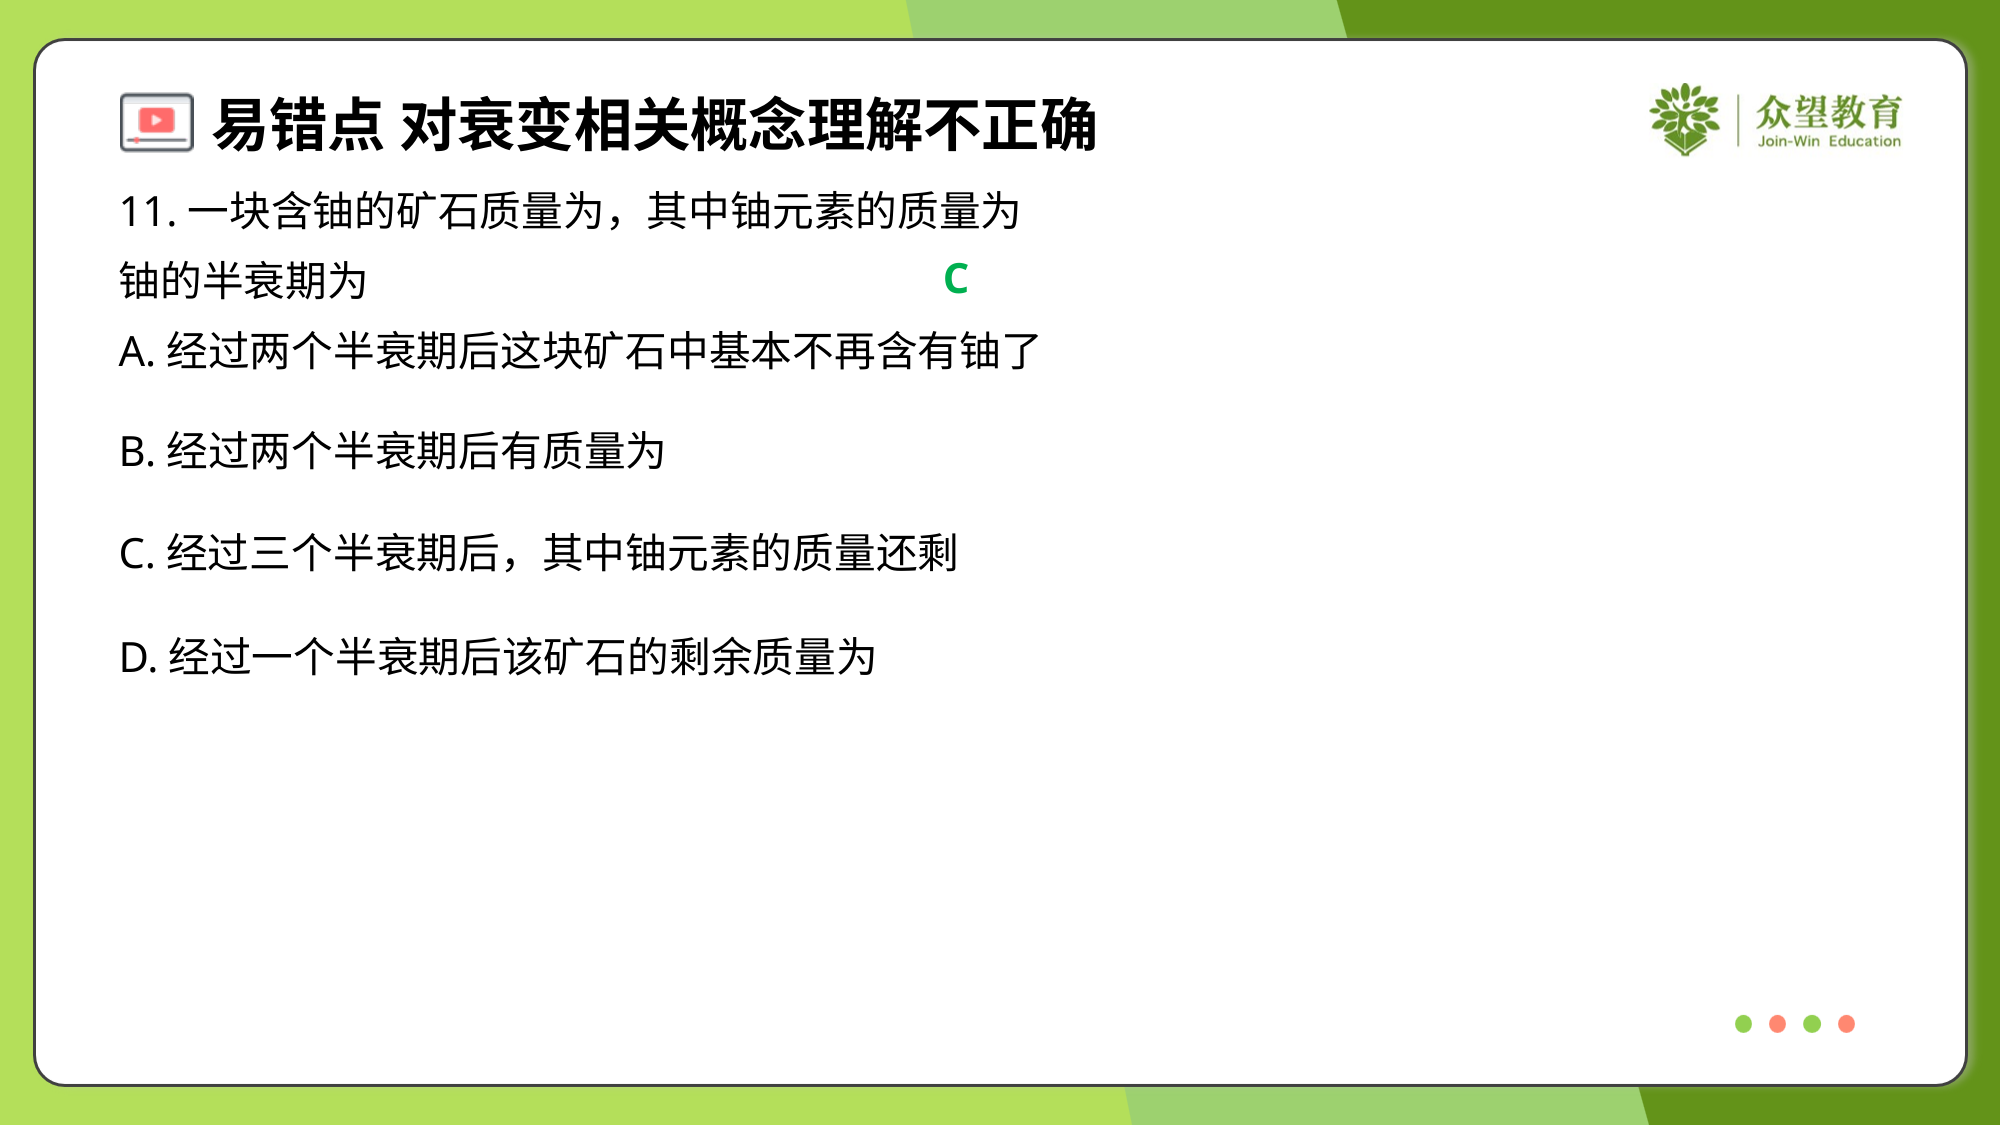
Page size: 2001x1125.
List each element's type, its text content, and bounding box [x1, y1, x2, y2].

text_box C [926, 231, 986, 296]
picture [0, 0, 2000, 1125]
